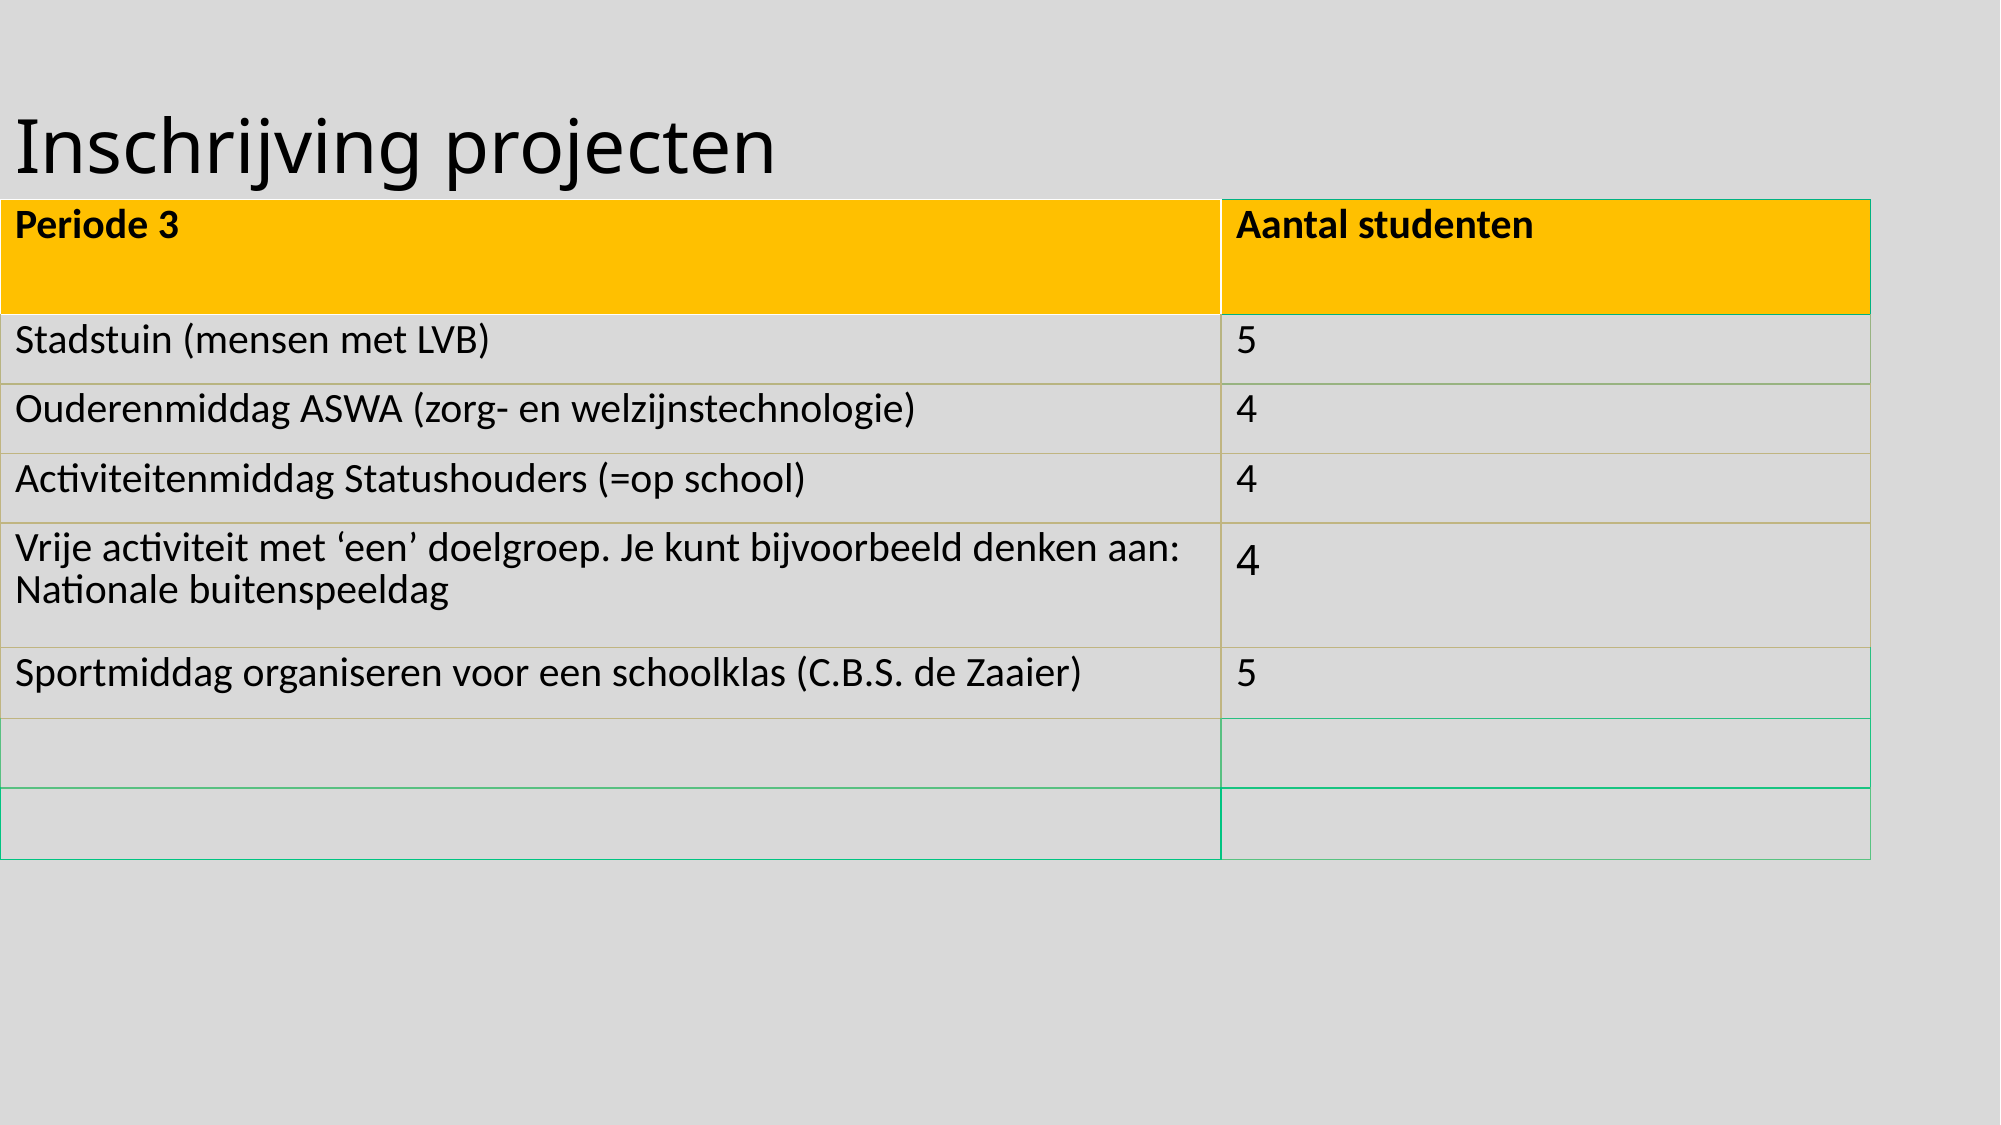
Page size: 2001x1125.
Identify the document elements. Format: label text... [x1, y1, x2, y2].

table_cell [1222, 719, 1870, 787]
table_cell Stadstuin (mensen met LVB) [1, 315, 1220, 383]
table_cell Vrije activiteit met ‘een’ doelgroep. Je kunt bijvoorbeeld denken aan: Nationale buitenspeeldag [1, 524, 1220, 647]
table_cell [1, 719, 1220, 787]
table_cell Sportmiddag organiseren voor een schoolklas (C.B.S. de Zaaier) [1, 648, 1220, 718]
table_cell [1222, 789, 1870, 859]
table_cell 5 [1222, 315, 1870, 383]
table_cell 4 [1222, 454, 1870, 522]
table_cell 5 [1222, 648, 1870, 718]
table_cell 4 [1222, 385, 1870, 453]
table_cell [1, 789, 1220, 859]
table_header Periode 3 [1, 200, 1220, 314]
table_cell 4 [1222, 524, 1870, 647]
table_header Aantal studenten [1222, 200, 1870, 314]
table_cell Activiteitenmiddag Statushouders (=op school) [1, 454, 1220, 522]
title Inschrijving projecten [0, 91, 1411, 199]
table_cell Ouderenmiddag ASWA (zorg- en welzijnstechnologie) [1, 385, 1220, 453]
